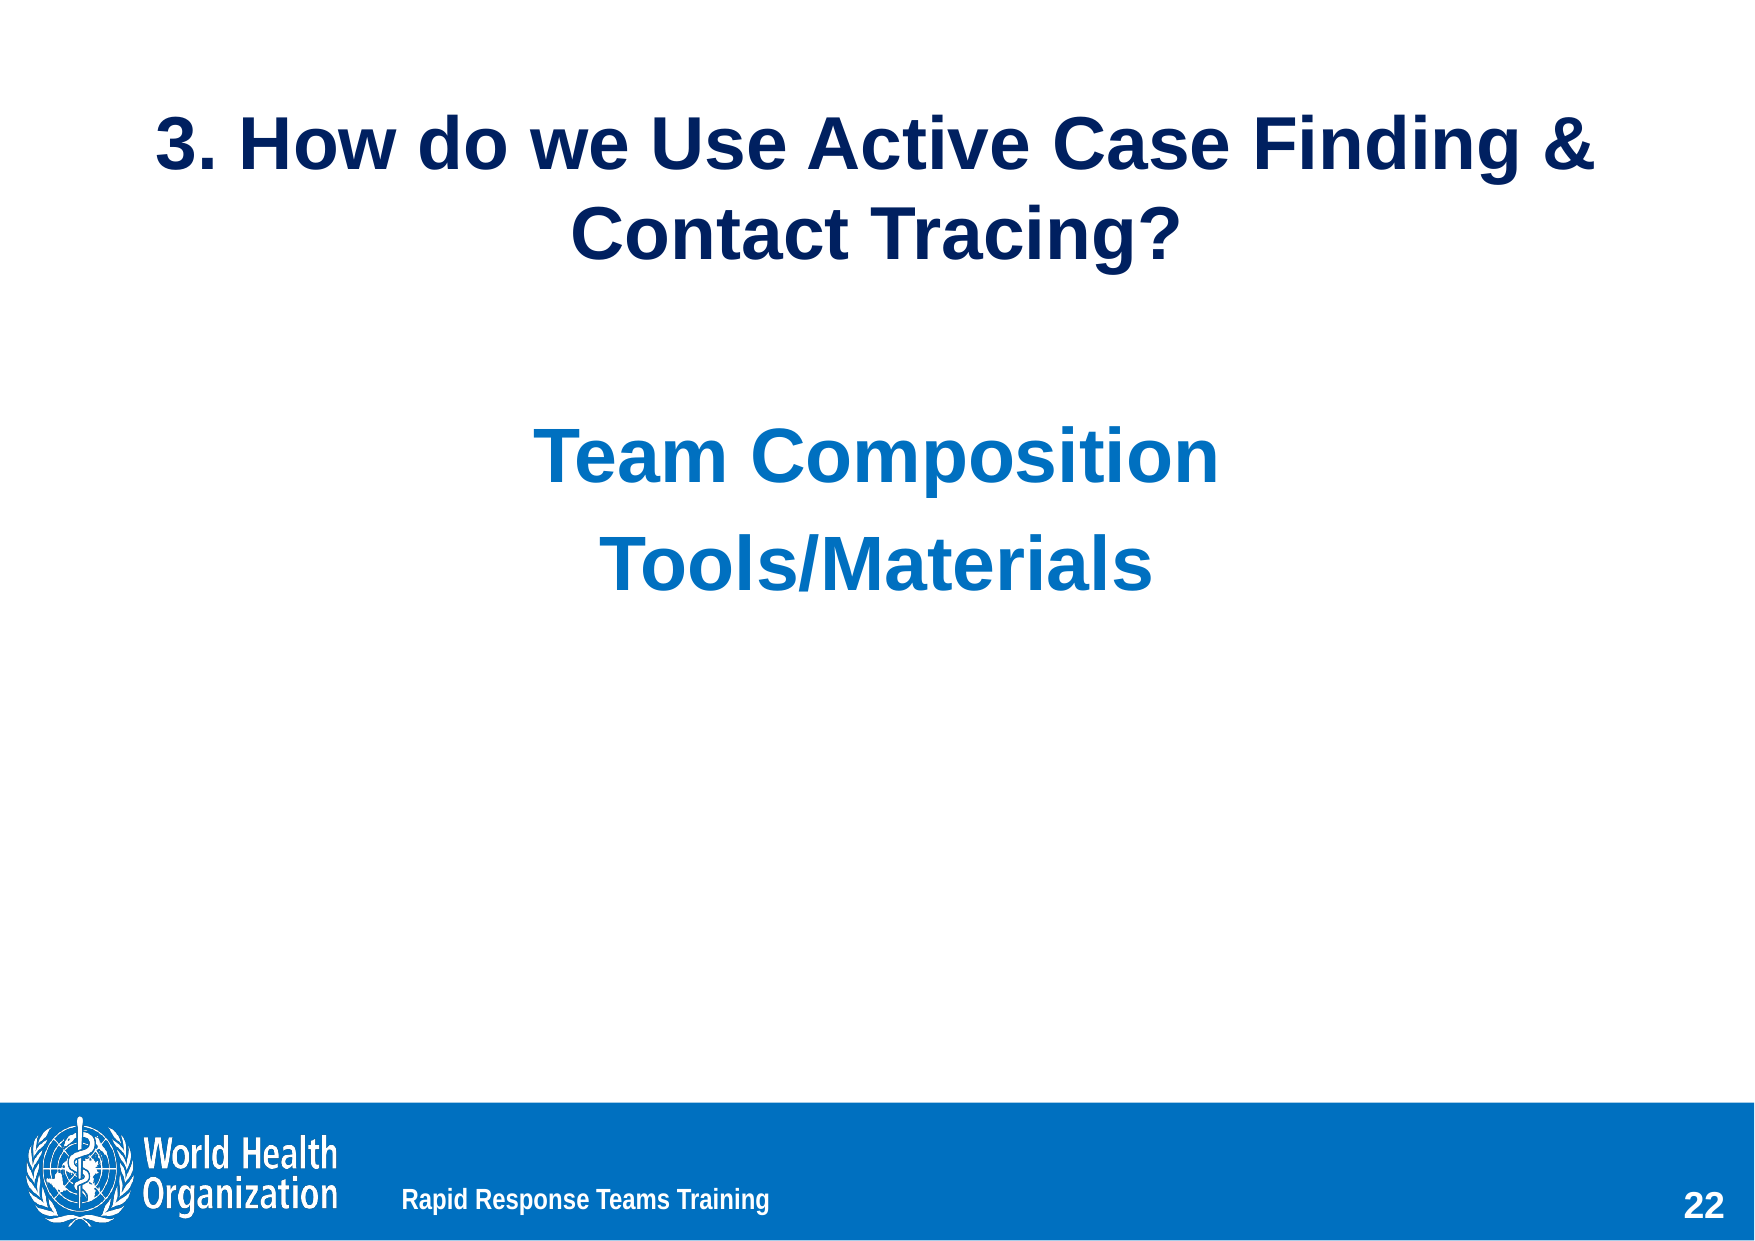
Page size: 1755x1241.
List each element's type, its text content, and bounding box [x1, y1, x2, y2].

list Team Composition Tools/Materials [87, 289, 1667, 1108]
title 3. How do we Use Active Case Finding & Contact Tracing? [87, 49, 1667, 289]
picture [25, 1116, 337, 1227]
